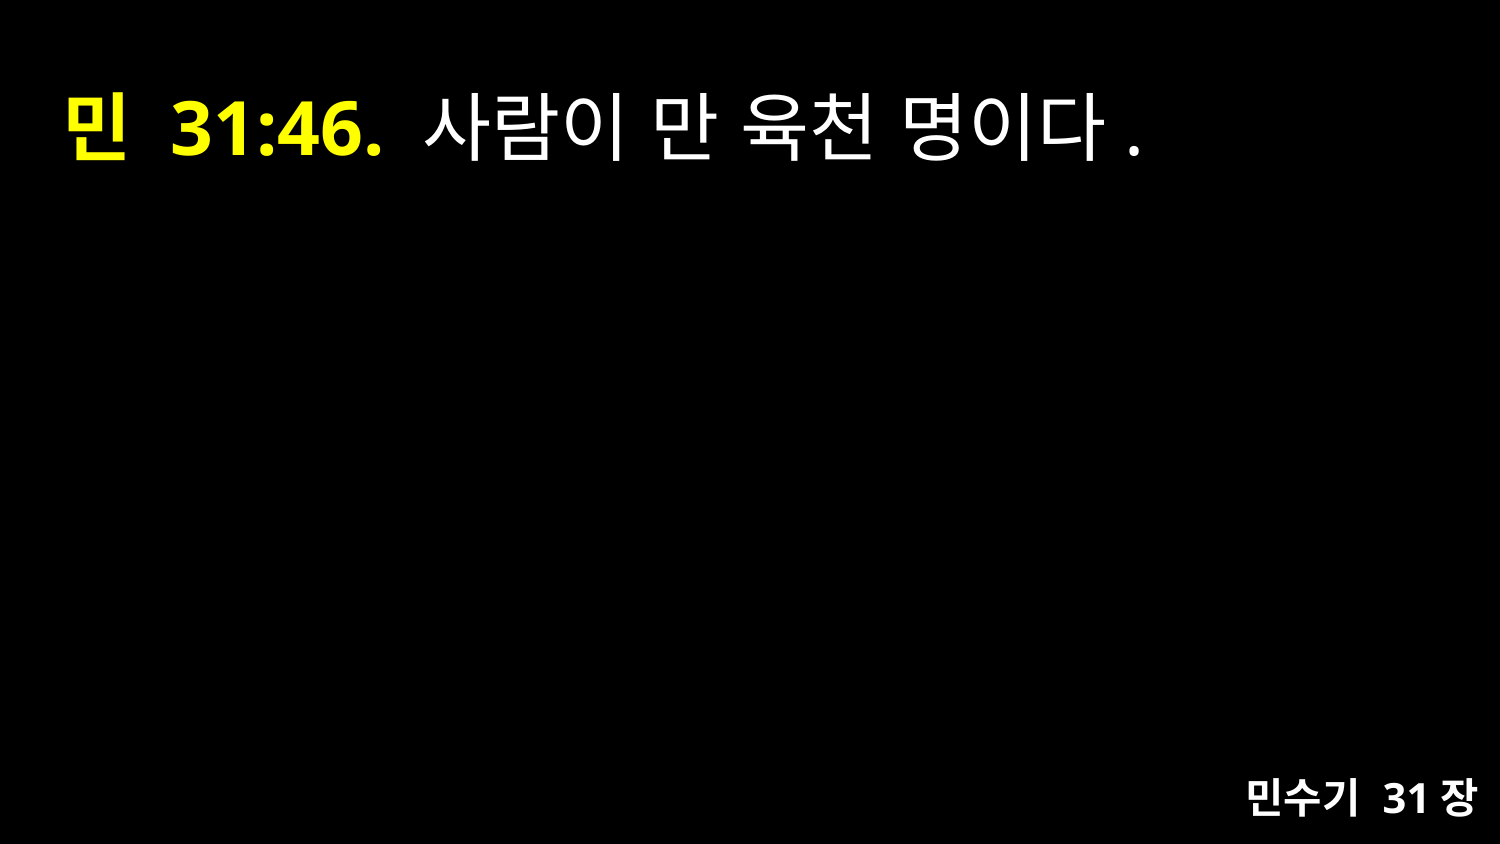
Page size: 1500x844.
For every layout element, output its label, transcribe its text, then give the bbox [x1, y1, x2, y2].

subtitle 민수기 31장 [916, 770, 1500, 844]
title 민 31:46. 사람이 만 육천 명이다. [0, 0, 1500, 844]
